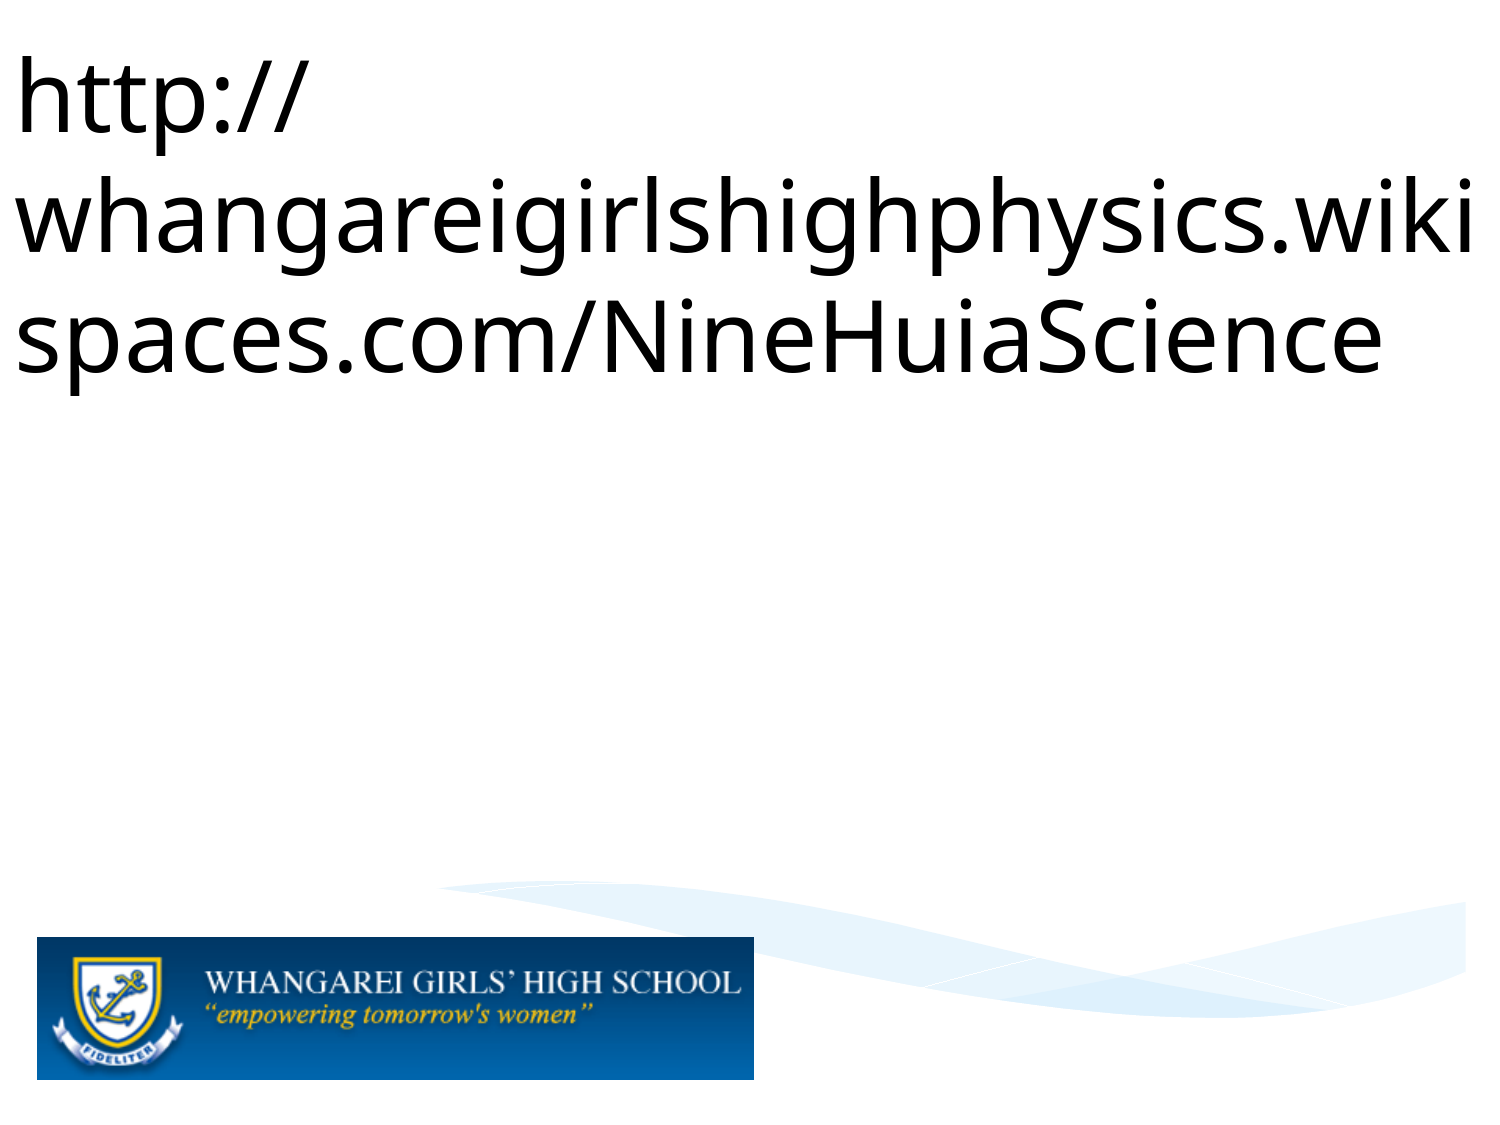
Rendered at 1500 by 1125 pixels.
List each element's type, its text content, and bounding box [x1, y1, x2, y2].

picture [37, 937, 754, 1080]
text_box http://whangareigirlshighphysics.wikispaces.com/NineHuiaScience [0, 24, 1500, 400]
